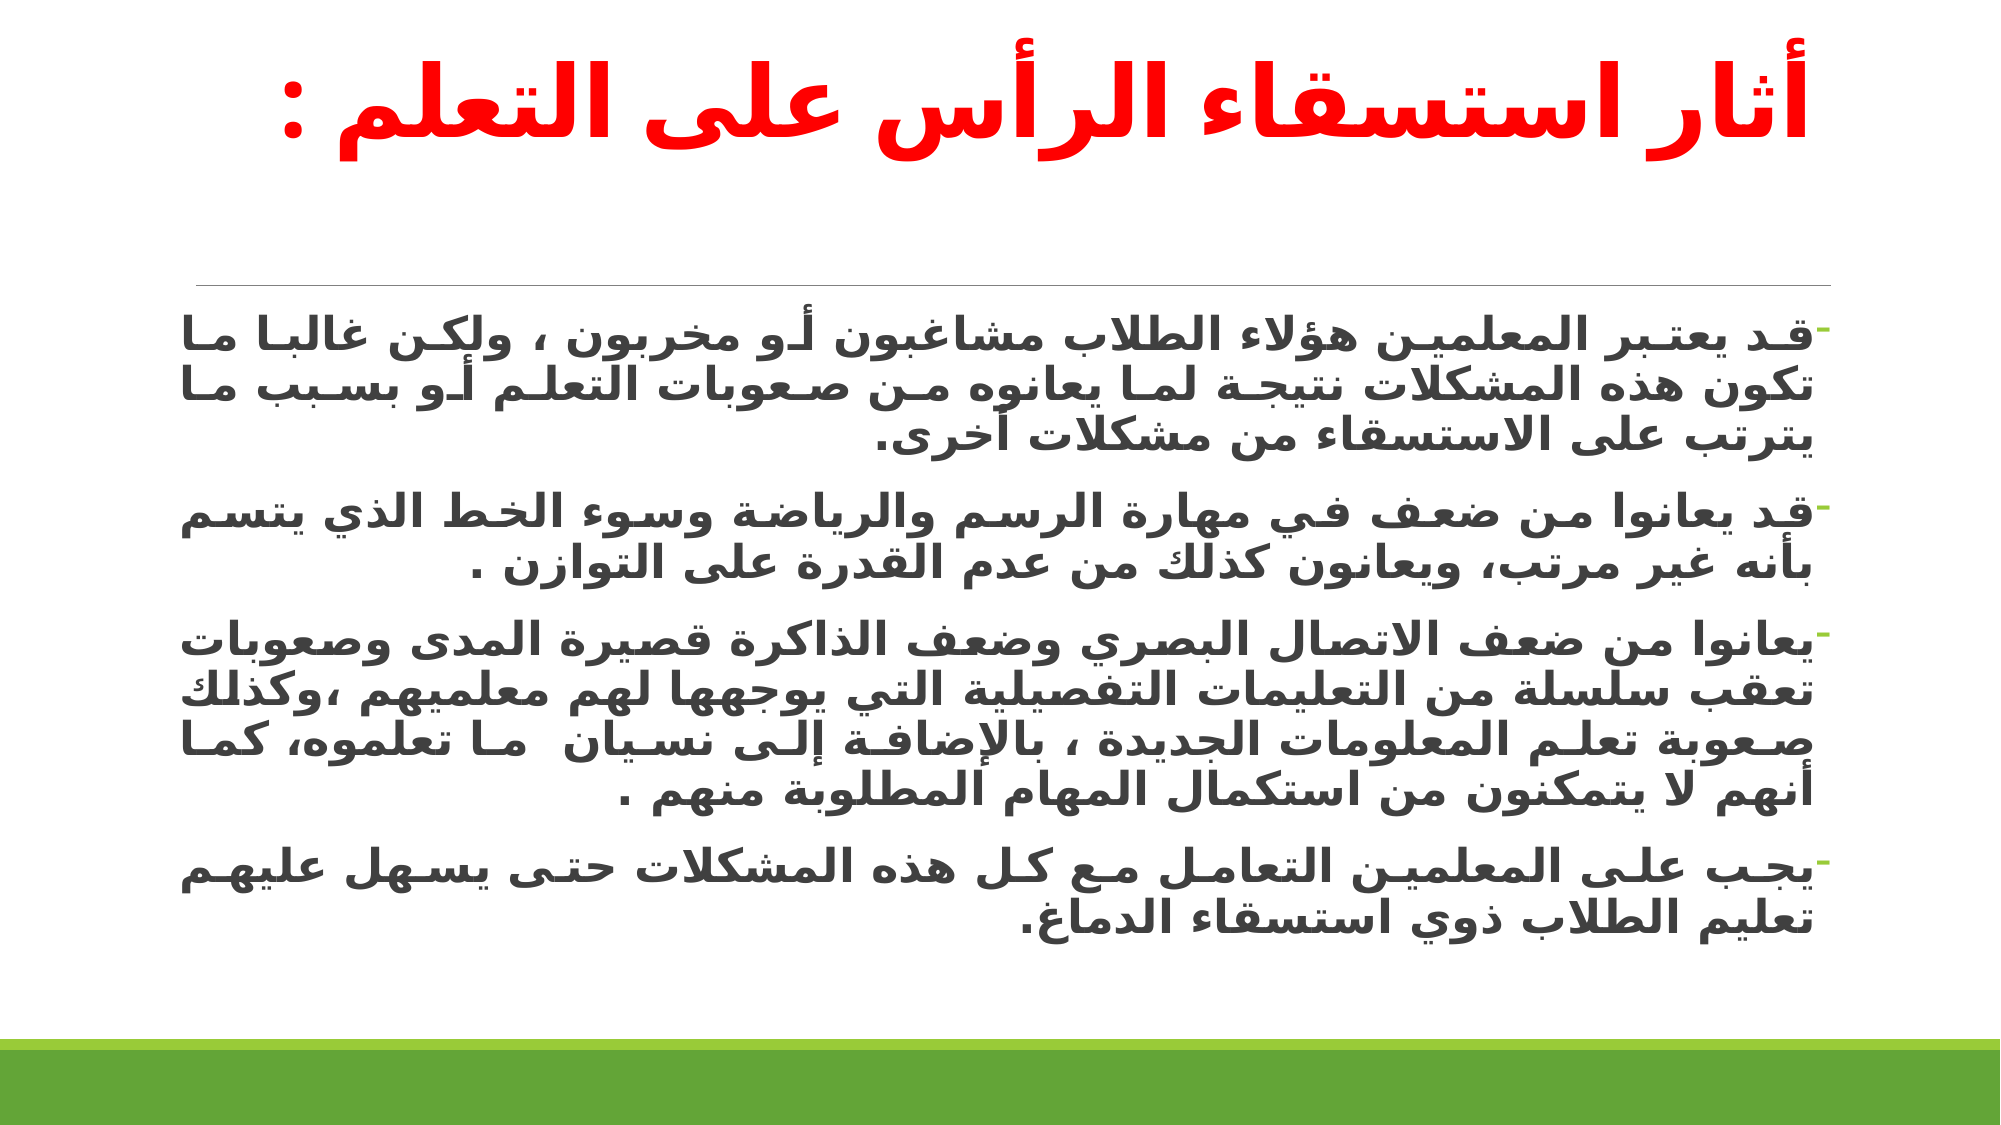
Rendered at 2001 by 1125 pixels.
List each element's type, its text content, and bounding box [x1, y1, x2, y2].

title أثار استسقاء الرأس على التعلم : [180, 47, 1830, 285]
list قد يعتبر المعلمين هؤلاء الطلاب مشاغبون أو مخربون ، ولكن غالبا ما تكون هذه المشكلات نتيجة لما يعانوه من صعوبات التعلم أو بسبب ما يترتب على الاستسقاء من مشكلات أخرى. قد يعانوا من ضعف في مهارة الرسم والرياضة وسوء الخط الذي يتسم بأنه غير مرتب، ويعانون كذلك من عدم القدرة على التوازن . يعانوا من ضعف الاتصال البصري وضعف الذاكرة قصيرة المدى وصعوبات تعقب سلسلة من التعليمات التفصيلية التي يوجهها لهم معلميهم ،وكذلك صعوبة تعلم المعلومات الجديدة ، بالإضافة إلى نسيان ما تعلموه، كما أنهم لا يتمكنون من استكمال المهام المطلوبة منهم . يجب على المعلمين التعامل مع كل هذه المشكلات حتى يسهل عليهم تعليم الطلاب ذوي استسقاء الدماغ. [180, 302, 1830, 963]
